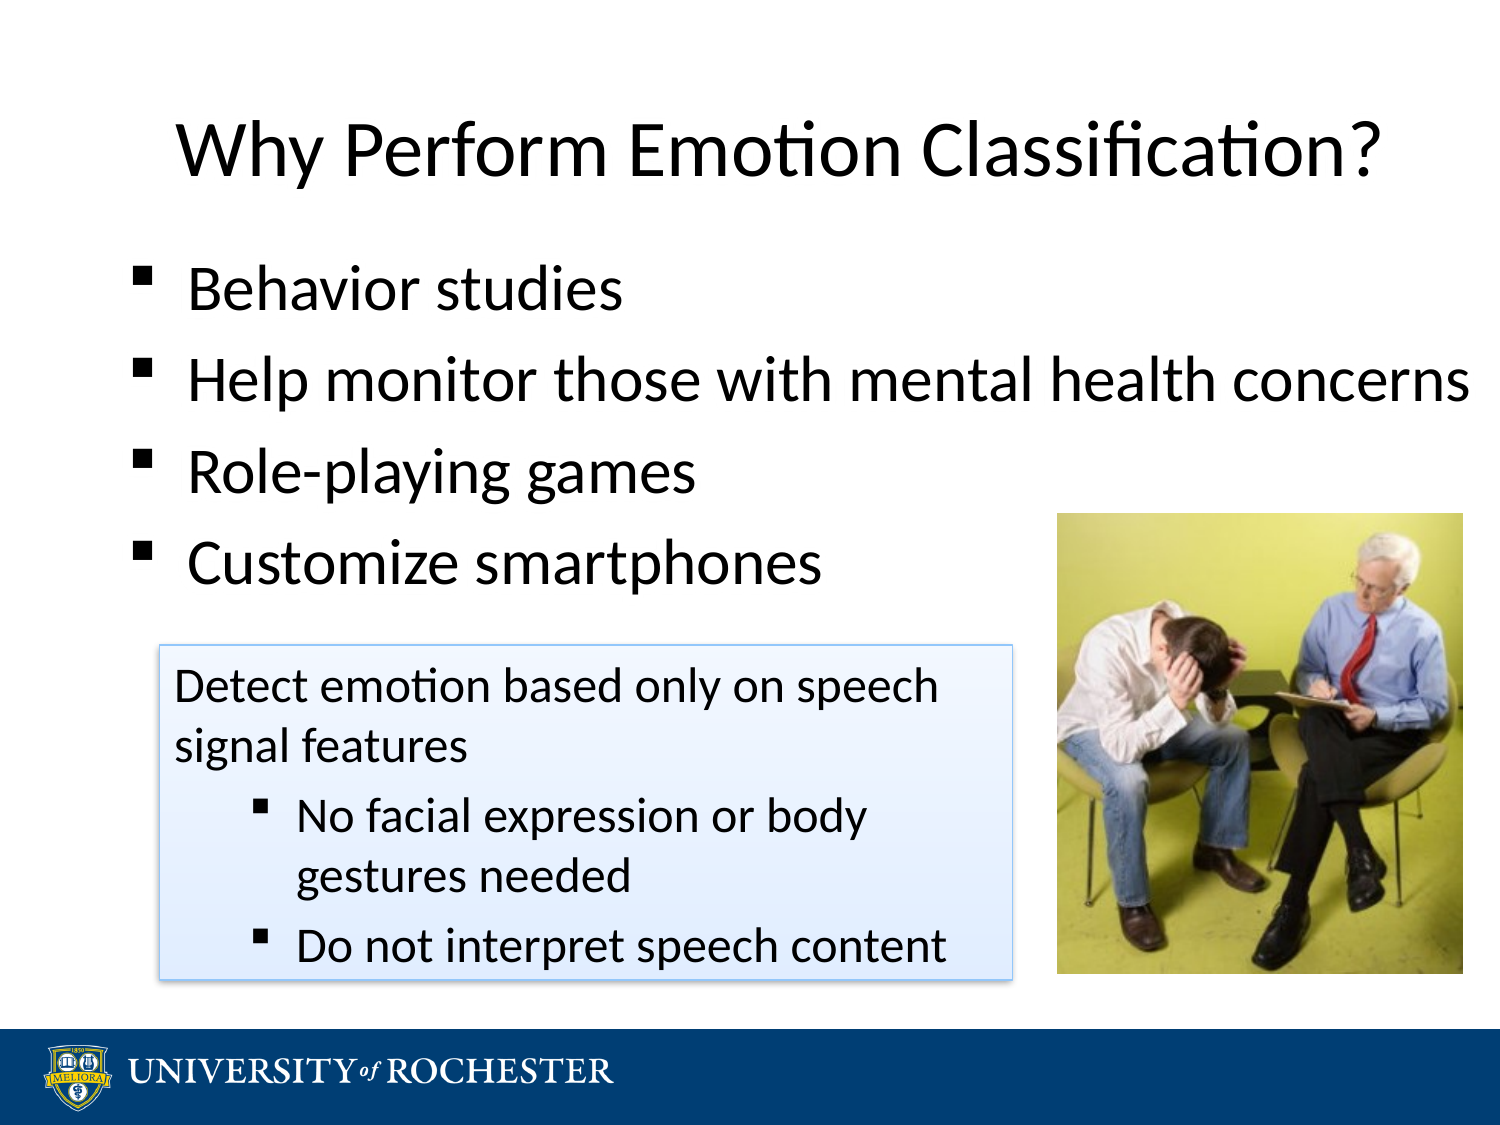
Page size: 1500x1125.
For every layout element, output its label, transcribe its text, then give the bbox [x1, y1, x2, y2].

picture [1056, 512, 1463, 974]
picture [0, 1029, 1500, 1125]
list Behavior studies Help monitor those with mental health concerns Role-playing games Customize smartphones [112, 237, 1500, 613]
text_box Detect emotion based only on speech signal features No facial expression or body gestures needed Do not interpret speech content [159, 644, 1013, 981]
title Why Perform Emotion Classification? [112, 49, 1451, 232]
